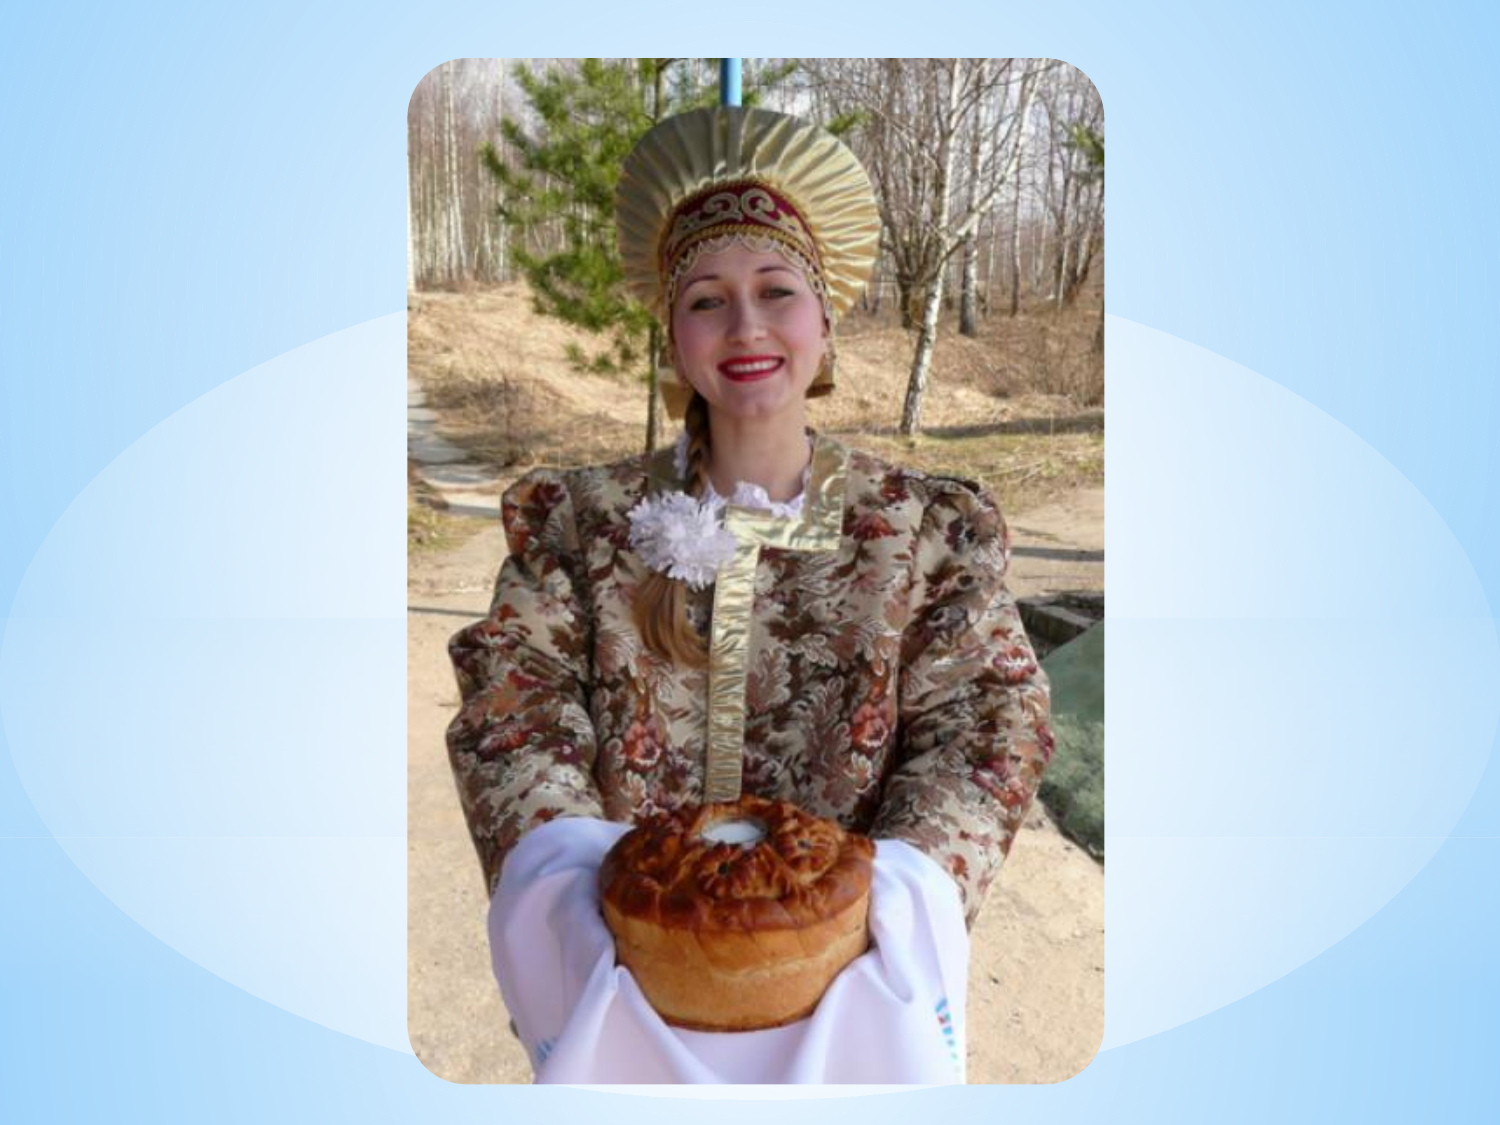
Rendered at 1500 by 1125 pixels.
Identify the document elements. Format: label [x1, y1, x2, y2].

picture [407, 57, 1105, 1085]
